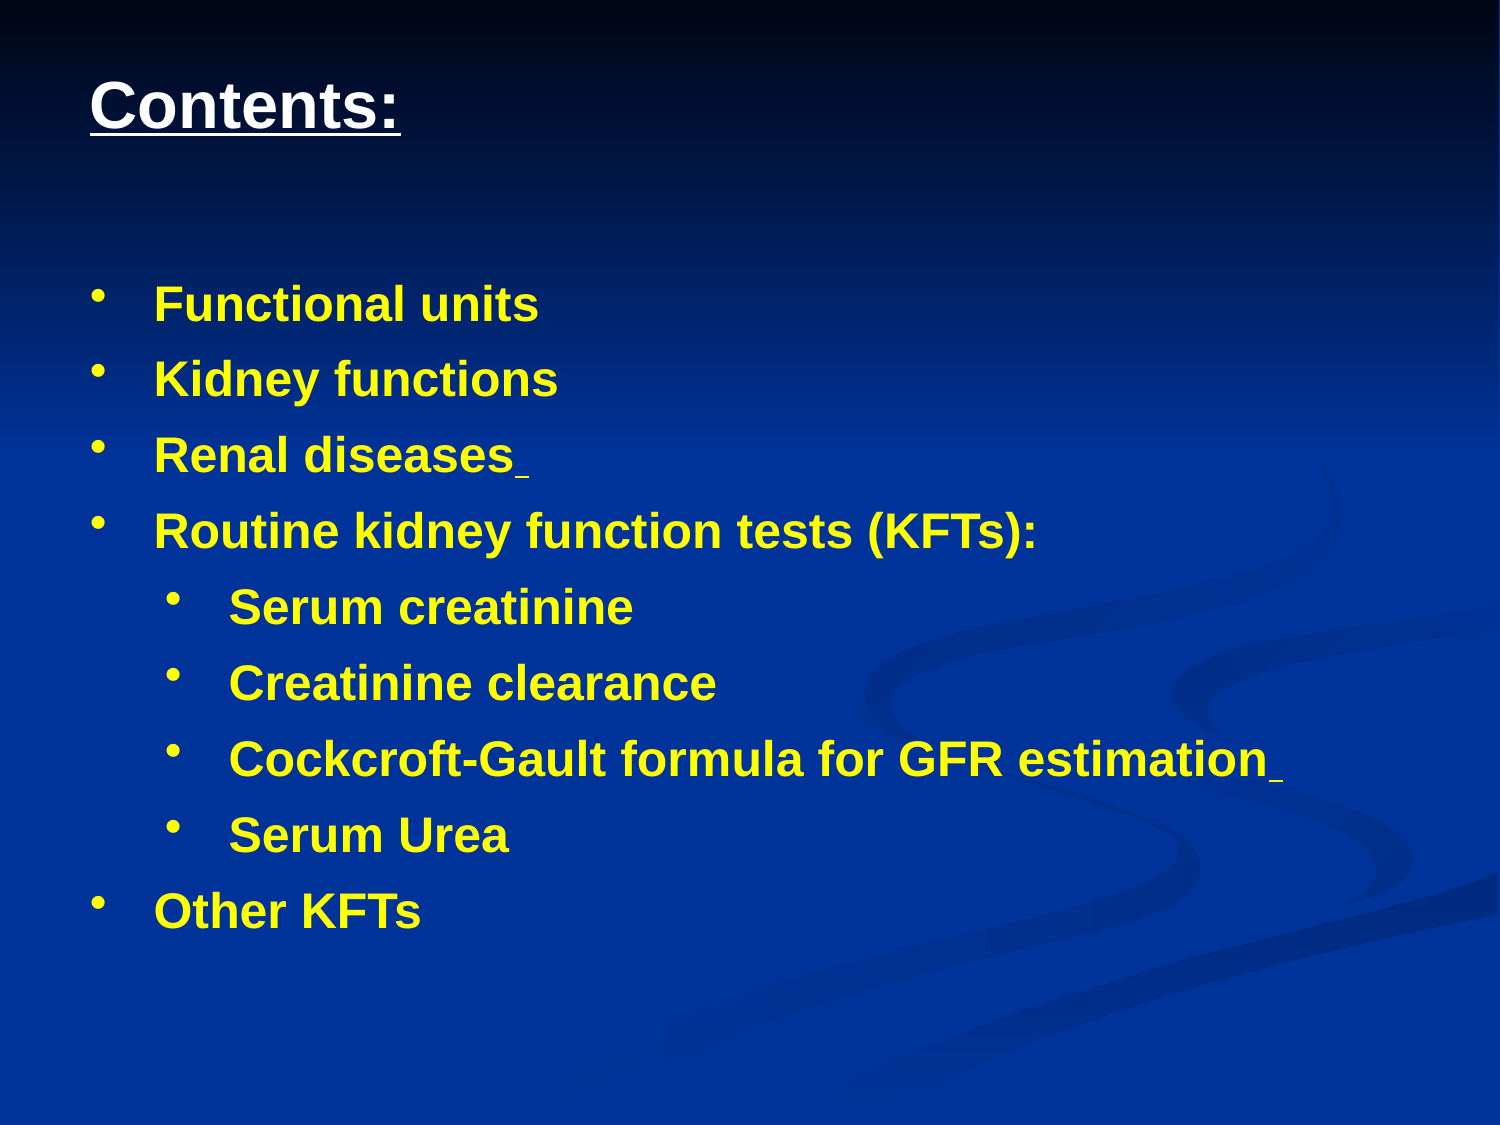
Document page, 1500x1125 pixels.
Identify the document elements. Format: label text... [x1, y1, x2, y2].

text_box Contents: Functional units Kidney functions Renal diseases Routine kidney function tests (KFTs): Serum creatinine Creatinine clearance Cockcroft-Gault formula for GFR estimation Serum Urea Other KFTs [74, 54, 1471, 947]
